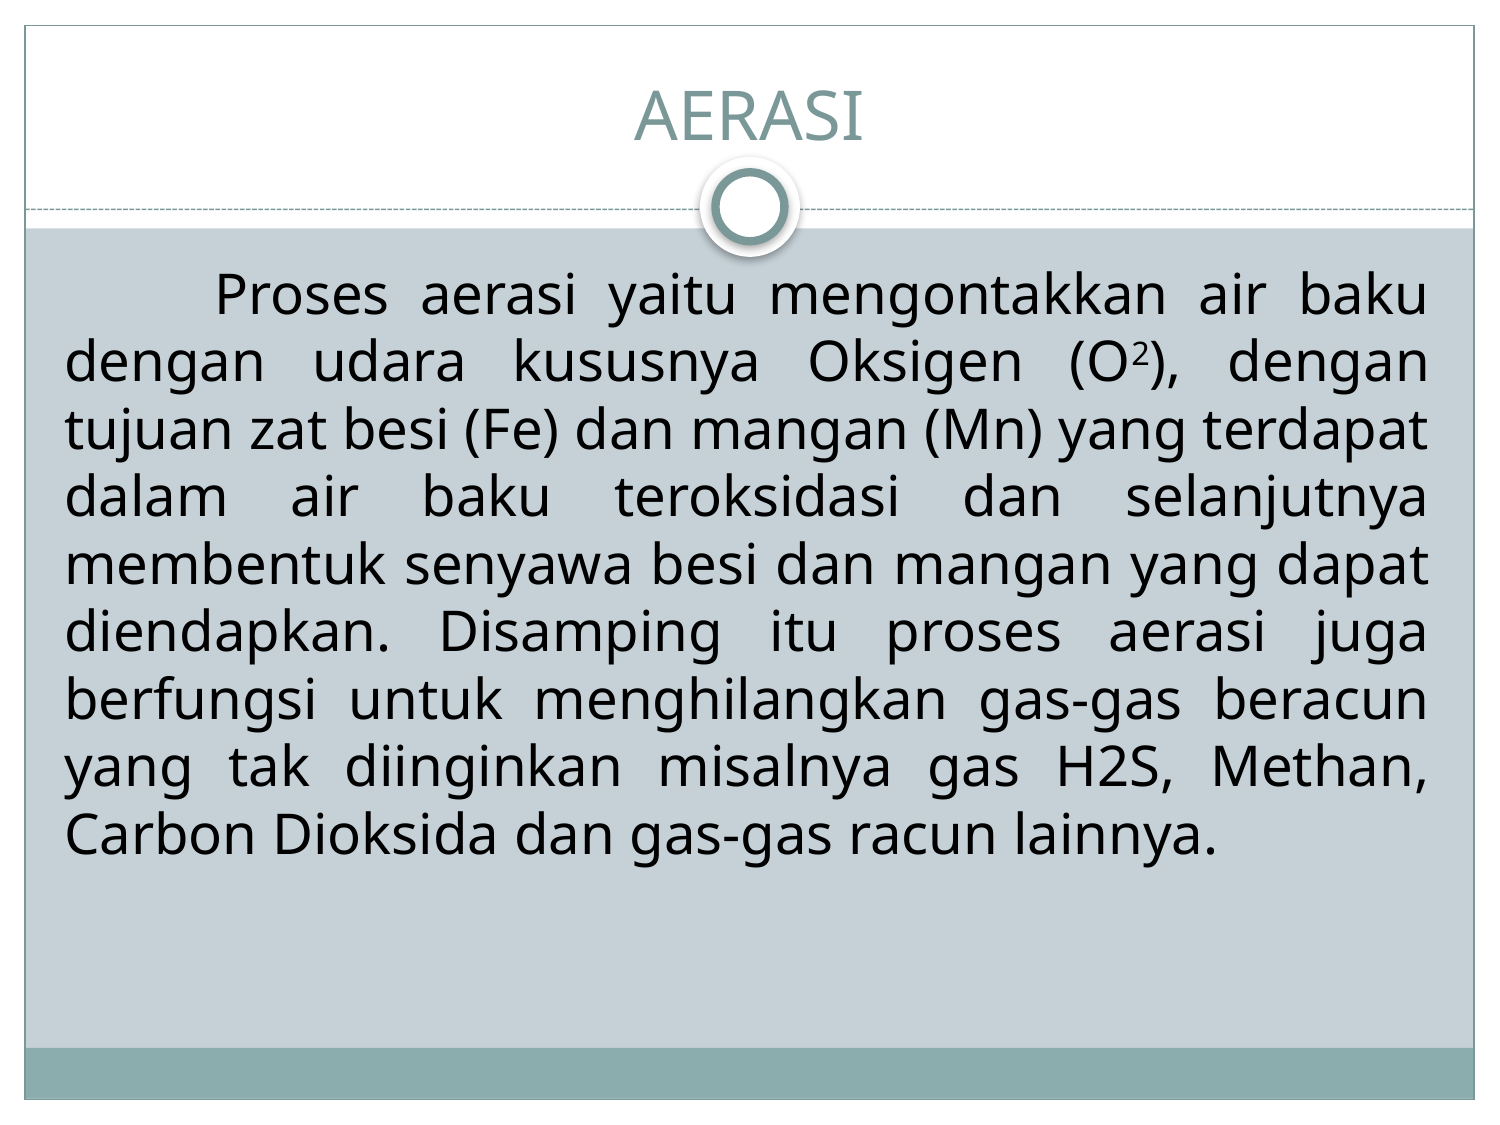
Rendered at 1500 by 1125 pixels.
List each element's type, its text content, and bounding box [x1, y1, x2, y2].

title AERASI [49, 37, 1450, 162]
list Proses aerasi yaitu mengontakkan air baku dengan udara kususnya Oksigen (O2), dengan tujuan zat besi (Fe) dan mangan (Mn) yang terdapat dalam air baku teroksidasi dan selanjutnya membentuk senyawa besi dan mangan yang dapat diendapkan. Disamping itu proses aerasi juga berfungsi untuk menghilangkan gas-gas beracun yang tak diinginkan misalnya gas H2S, Methan, Carbon Dioksida dan gas-gas racun lainnya. [49, 250, 1445, 1001]
